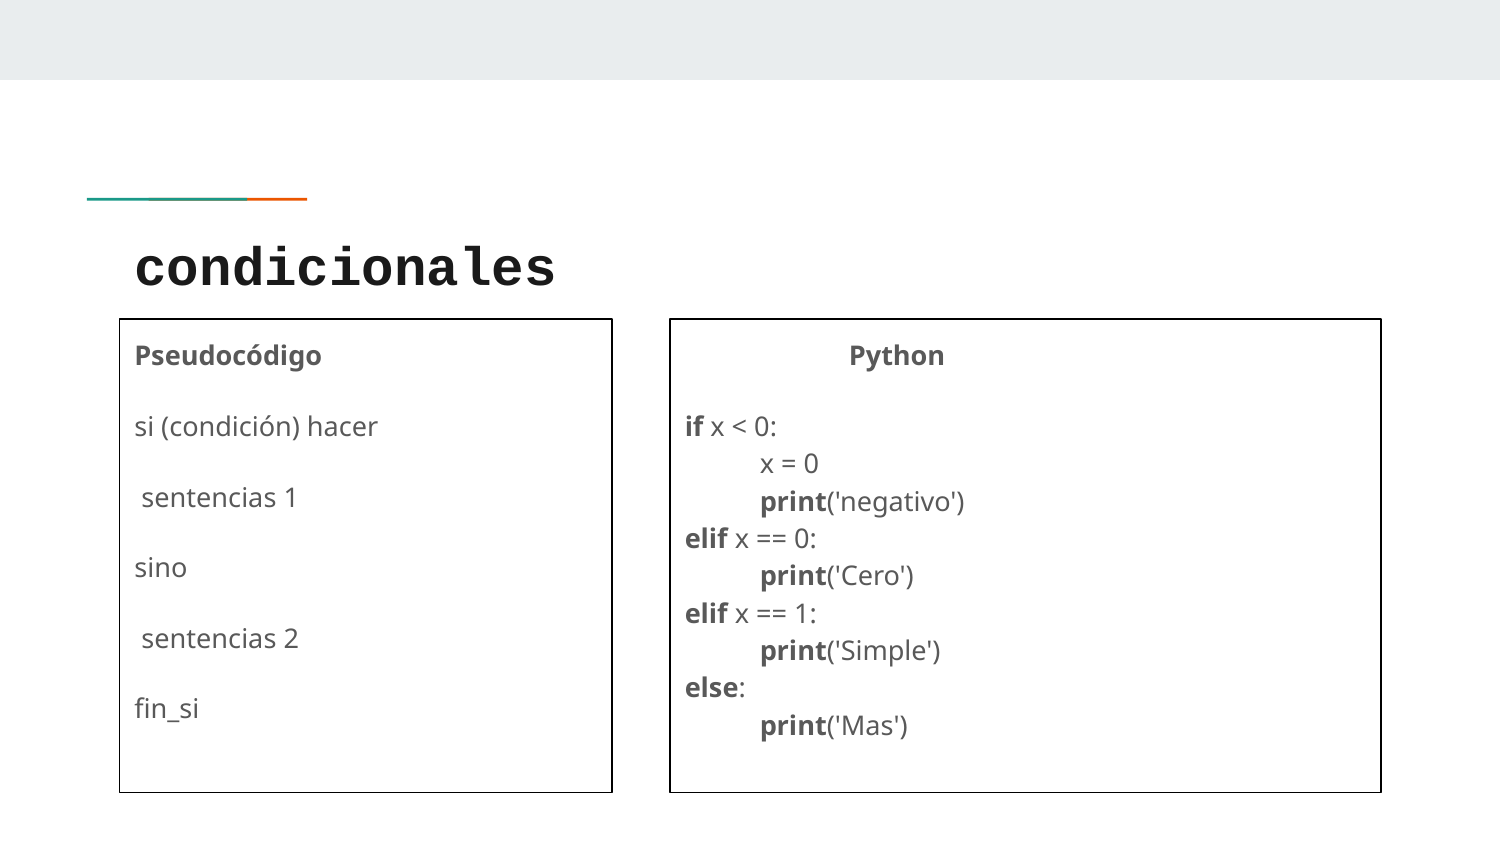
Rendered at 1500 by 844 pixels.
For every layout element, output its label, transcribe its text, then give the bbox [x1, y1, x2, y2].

list Pseudocódigo si (condición) hacer sentencias 1 sino sentencias 2 fin_si [119, 318, 613, 793]
title condicionales [119, 216, 1381, 305]
list Python if x < 0: x = 0 print('negativo') elif x == 0: print('Cero') elif x == 1: print('Simple') else: print('Mas') [669, 318, 1381, 793]
